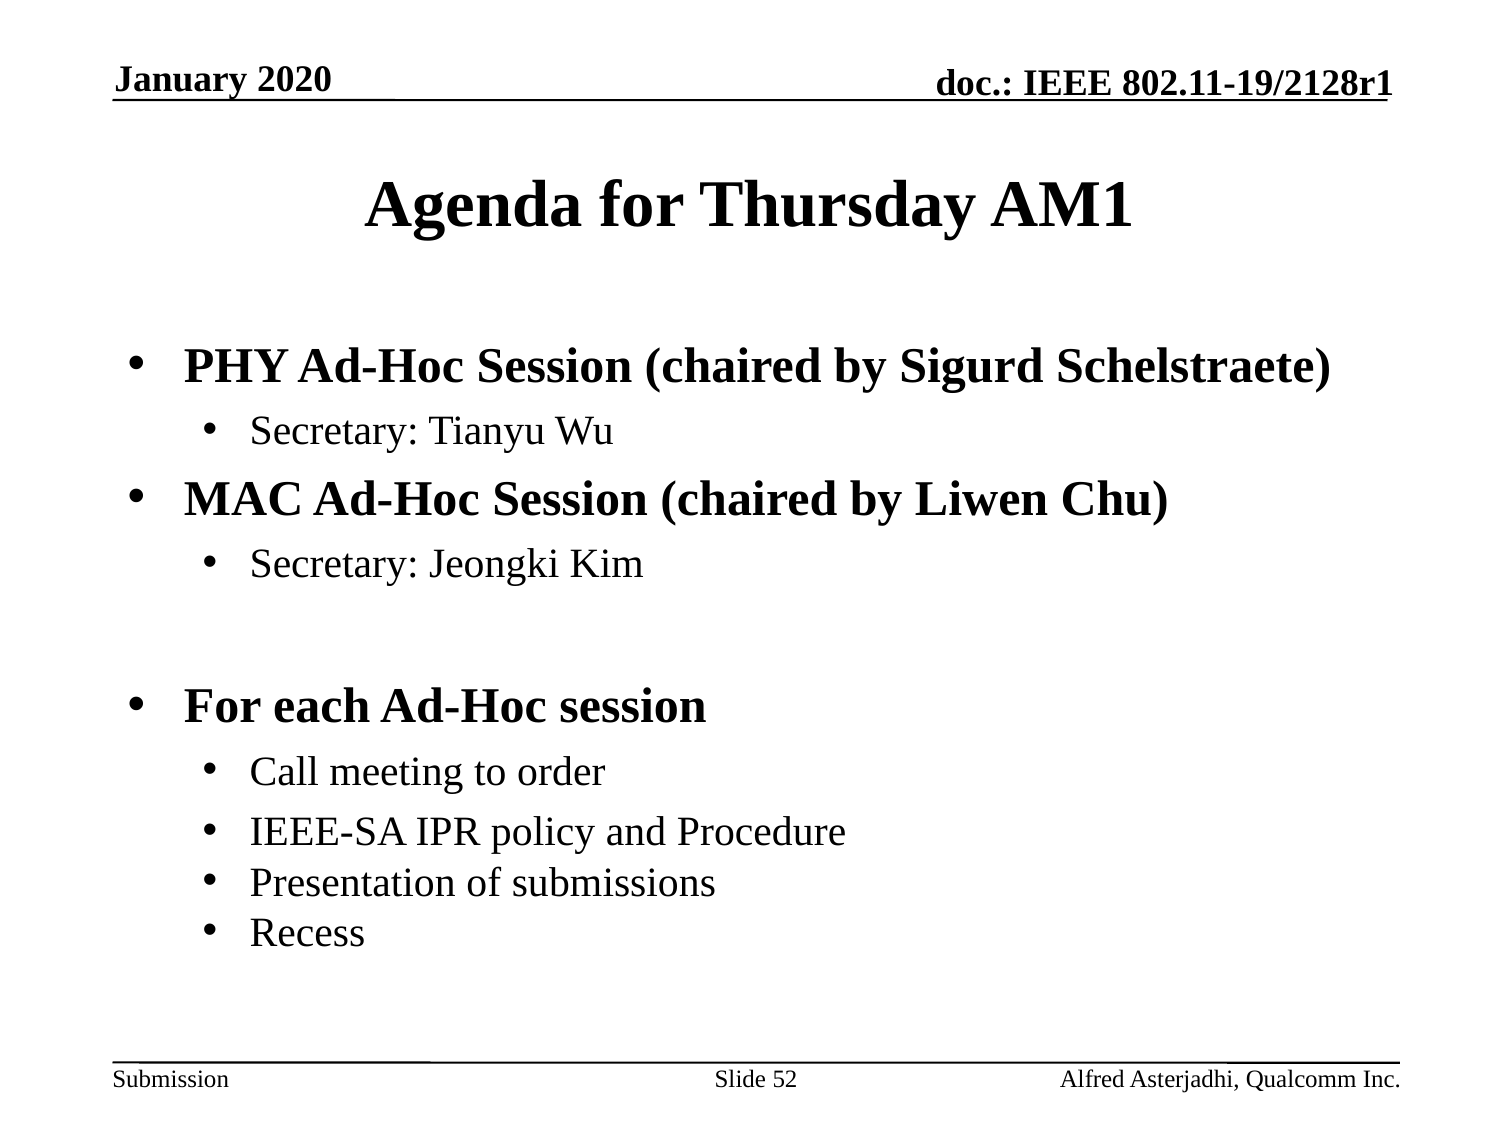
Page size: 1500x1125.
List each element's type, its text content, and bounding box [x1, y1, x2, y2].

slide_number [114, 54, 493, 100]
footer Alfred Asterjadhi, Qualcomm Inc. [878, 1061, 1402, 1093]
list PHY Ad-Hoc Session (chaired by Sigurd Schelstraete) Secretary: Tianyu Wu MAC Ad-Hoc Session (chaired by Liwen Chu) Secretary: Jeongki Kim For each Ad-Hoc session Call meeting to order IEEE-SA IPR policy and Procedure Presentation of submissions Recess [112, 324, 1388, 1000]
slide_number Slide 52 [712, 1061, 800, 1123]
title Agenda for Thursday AM1 [112, 112, 1388, 288]
